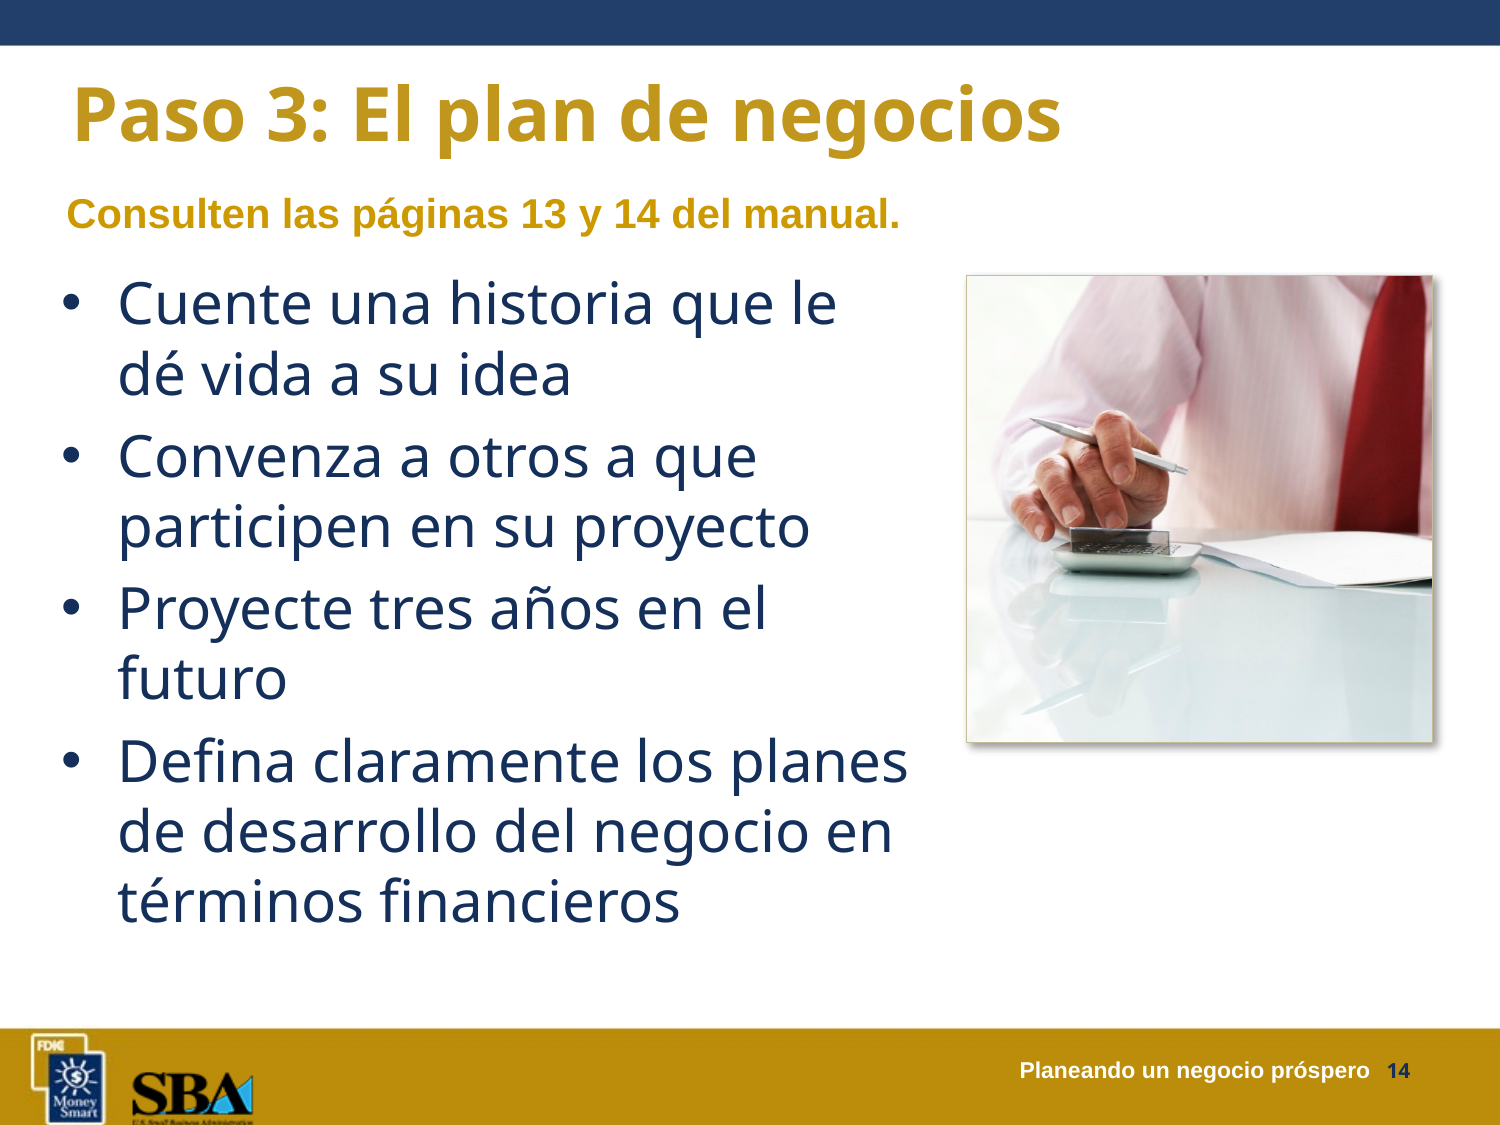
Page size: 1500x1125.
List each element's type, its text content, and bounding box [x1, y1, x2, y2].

picture [0, 0, 1500, 1125]
list Cuente una historia que le dé vida a su idea Convenza a otros a que participen en su proyecto Proyecte tres años en el futuro Defina claramente los planes de desarrollo del negocio en términos financieros [46, 269, 931, 931]
title Paso 3: El plan de negocios [55, 59, 1407, 160]
text_box Consulten las páginas 13 y 14 del manual. [51, 179, 1438, 245]
